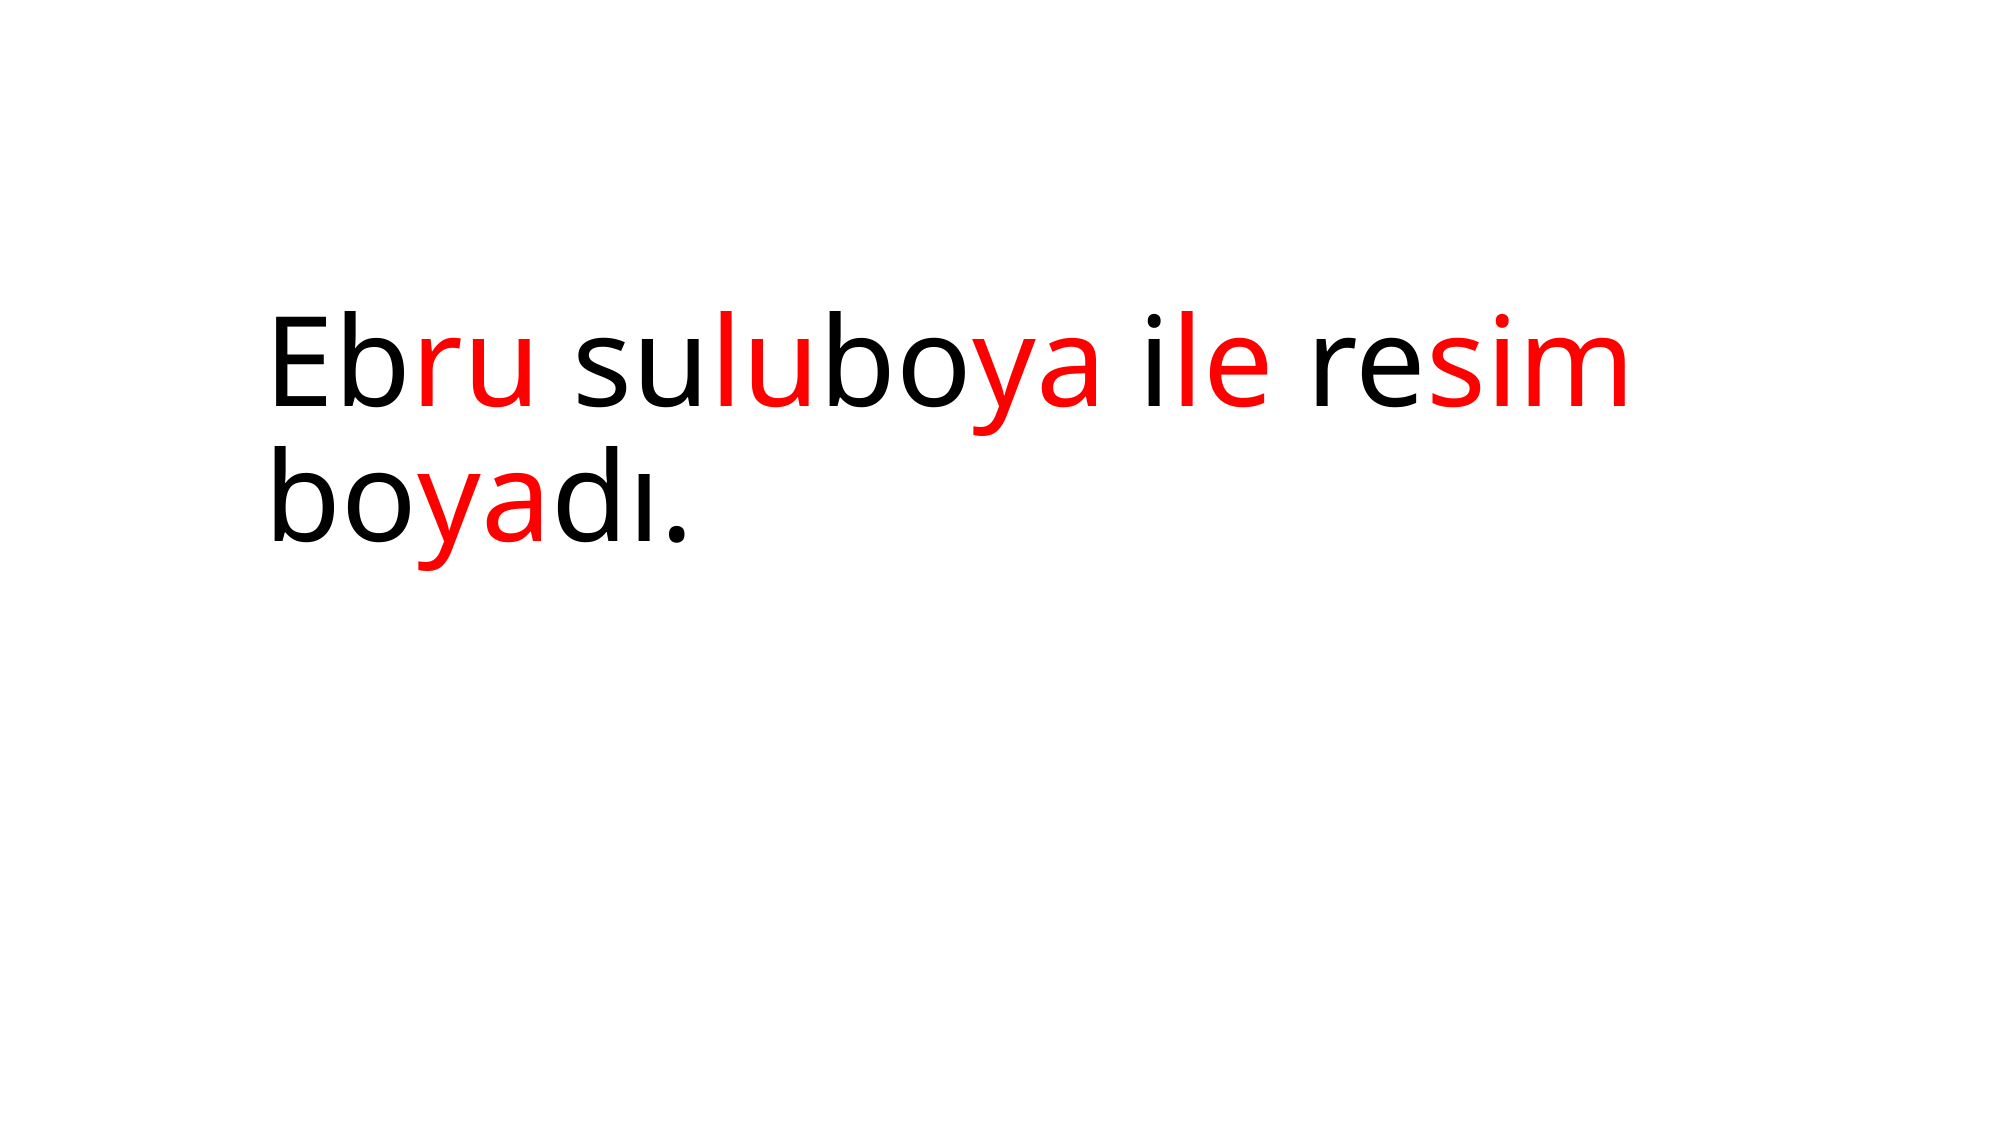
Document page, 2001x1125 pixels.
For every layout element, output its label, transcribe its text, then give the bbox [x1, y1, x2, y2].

title Ebru suluboya ile resim boyadı. [249, 184, 1750, 576]
